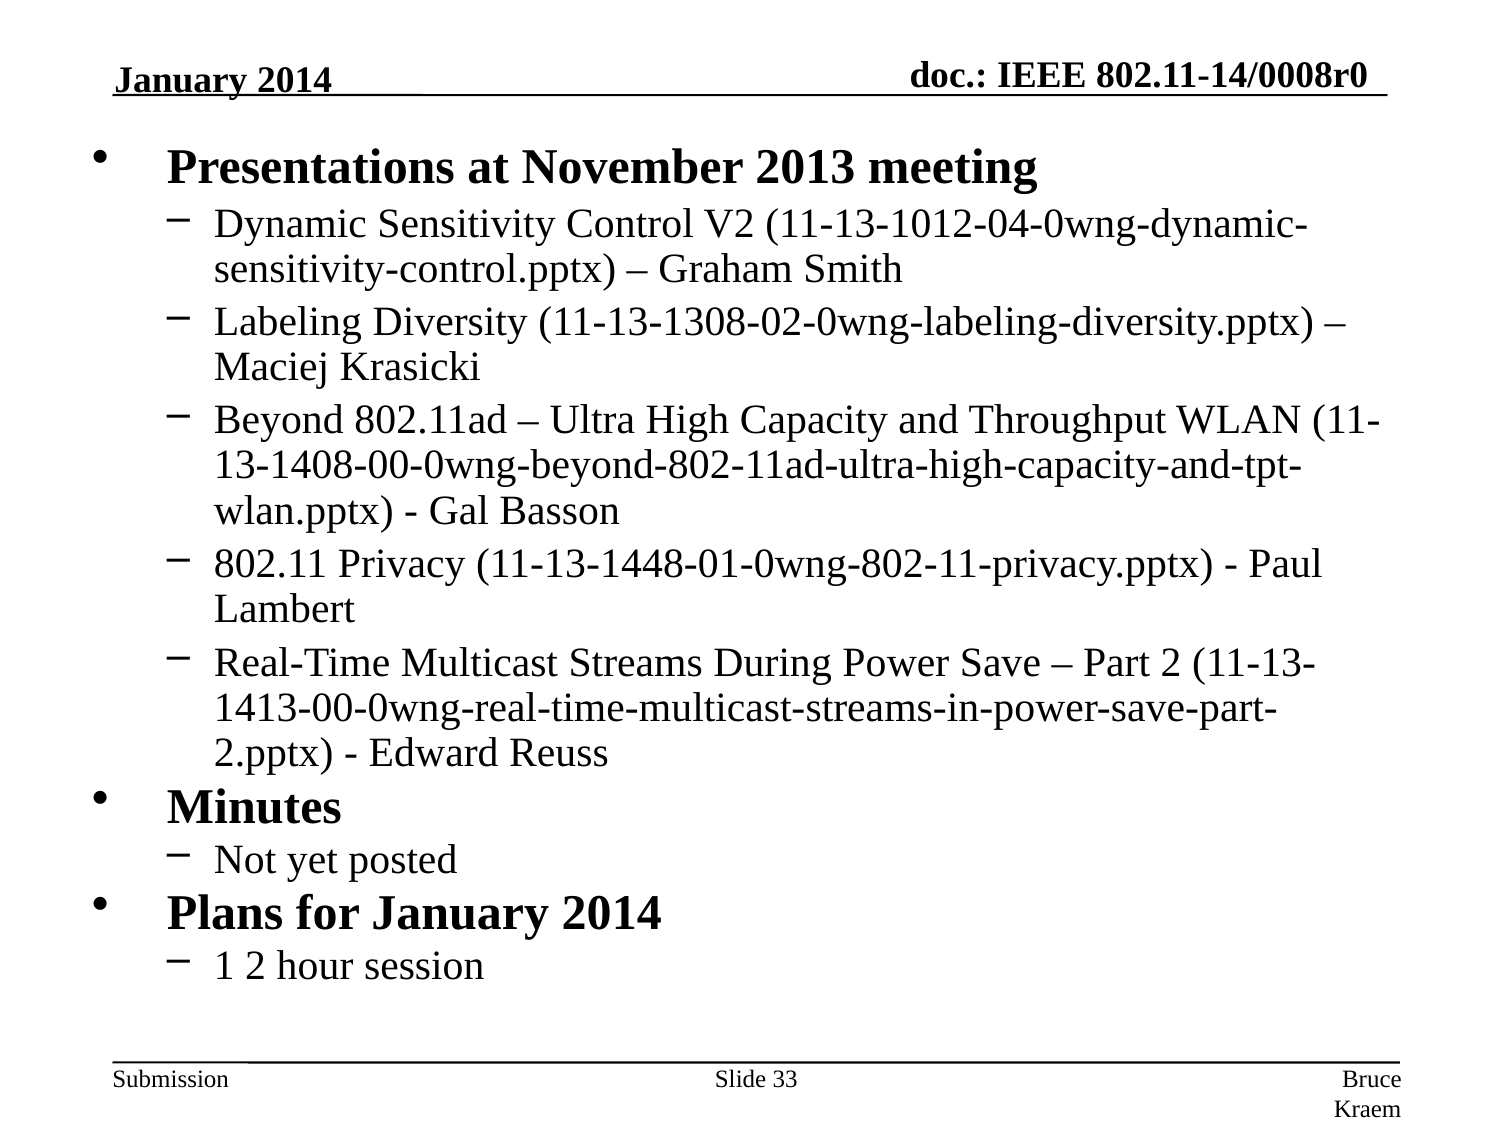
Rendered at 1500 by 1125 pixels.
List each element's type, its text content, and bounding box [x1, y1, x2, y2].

list Presentations at November 2013 meeting Dynamic Sensitivity Control V2 (11-13-1012-04-0wng-dynamic-sensitivity-control.pptx) – Graham Smith Labeling Diversity (11-13-1308-02-0wng-labeling-diversity.pptx) – Maciej Krasicki Beyond 802.11ad – Ultra High Capacity and Throughput WLAN (11-13-1408-00-0wng-beyond-802-11ad-ultra-high-capacity-and-tpt-wlan.pptx) - Gal Basson 802.11 Privacy (11-13-1448-01-0wng-802-11-privacy.pptx) - Paul Lambert Real-Time Multicast Streams During Power Save – Part 2 (11-13-1413-00-0wng-real-time-multicast-streams-in-power-save-part-2.pptx) - Edward Reuss Minutes Not yet posted Plans for January 2014 1 2 hour session [76, 137, 1415, 1039]
slide_number Slide 33 [712, 1062, 800, 1093]
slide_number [114, 54, 335, 100]
footer Bruce Kraemer, Marvell [1325, 1062, 1402, 1093]
